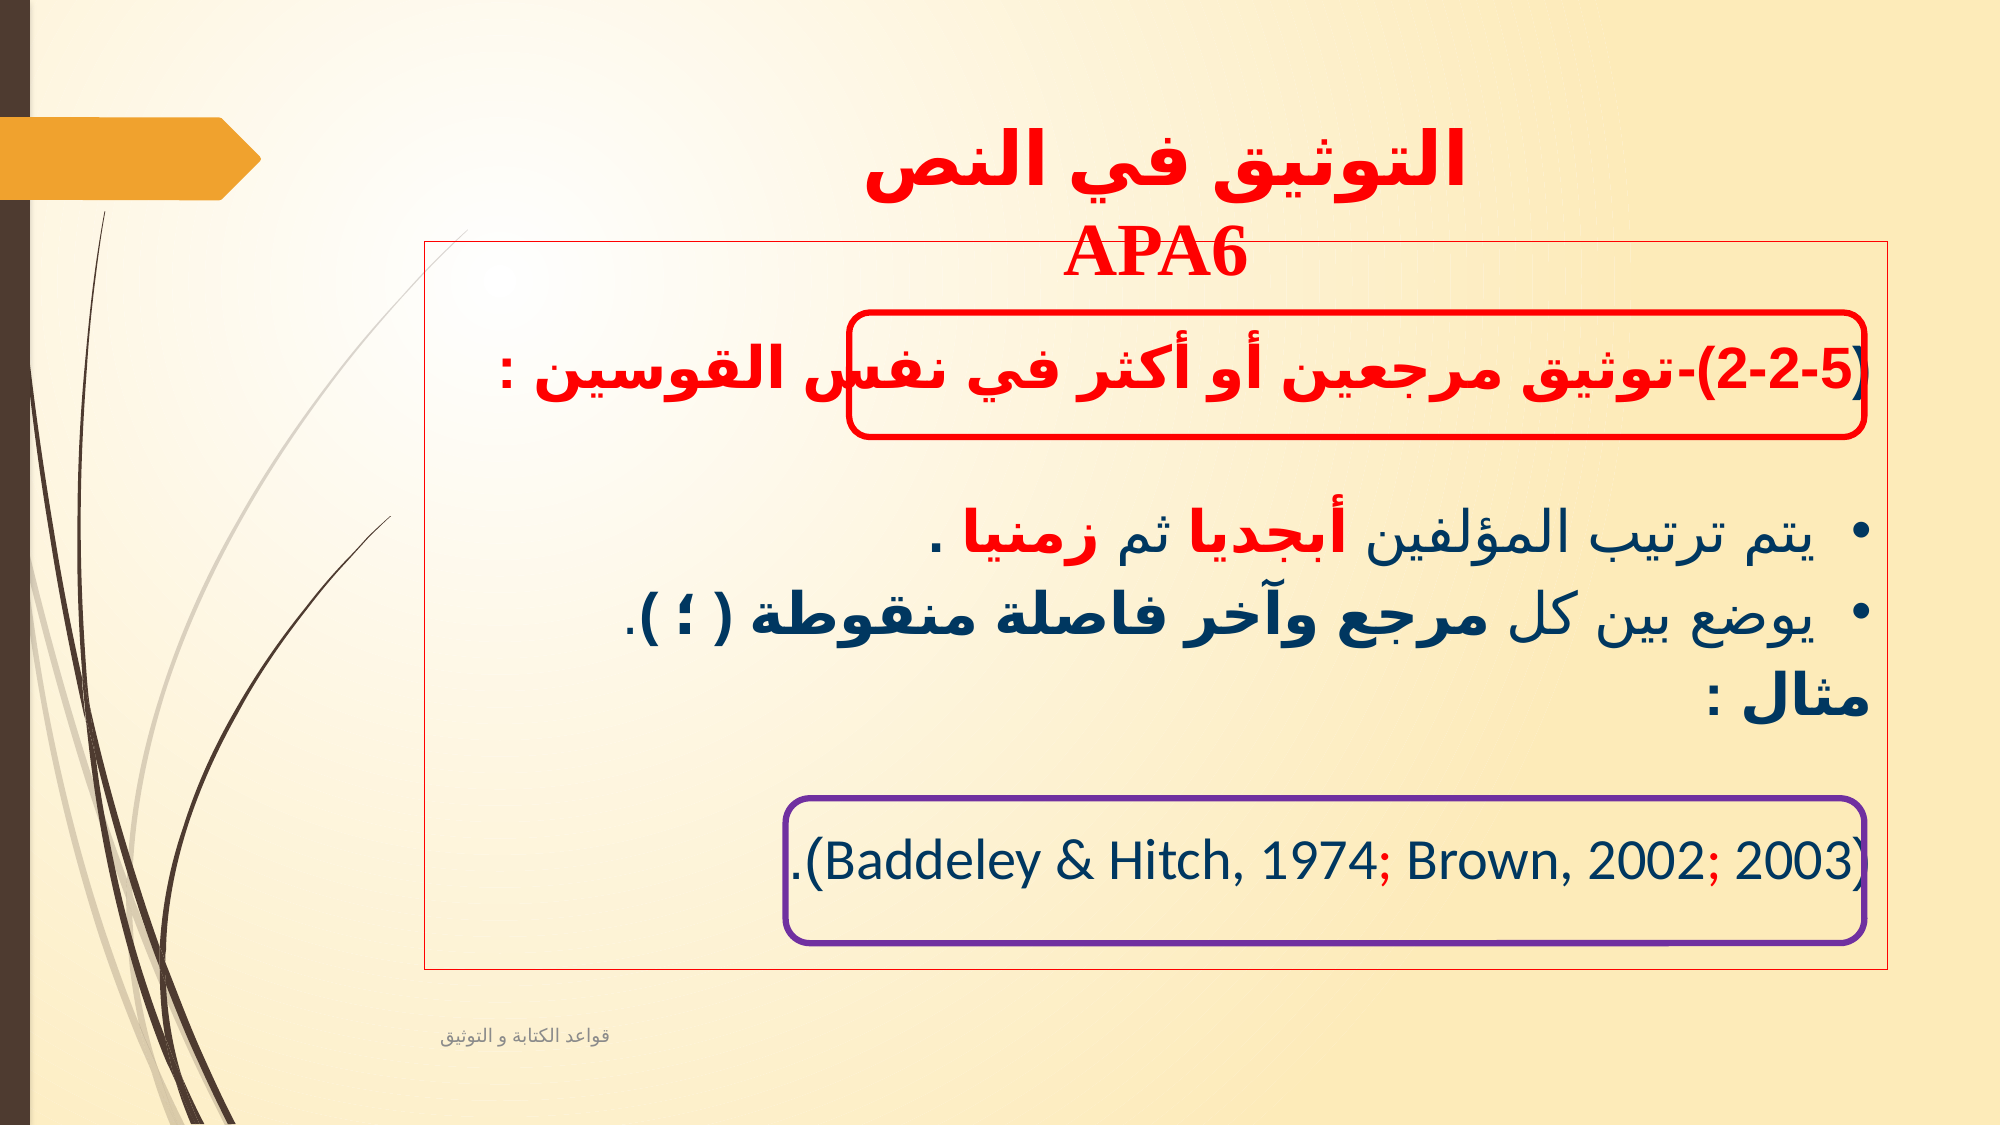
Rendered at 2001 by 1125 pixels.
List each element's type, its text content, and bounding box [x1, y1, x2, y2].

footer قواعد الكتابة و التوثيق [424, 1006, 1675, 1067]
text_box [847, 311, 1866, 439]
title التوثيق في النص APA6 [425, 102, 1888, 241]
list (2-2-5)-توثيق مرجعين أو أكثر في نفس القوسين : يتم ترتيب المؤلفين أبجديا ثم زمنيا . يوضع بين كل مرجع وآخر فاصلة منقوطة ( ؛ ). مثال : (Baddeley & Hitch, 1974; Brown, 2002; 2003). [424, 241, 1888, 970]
text_box [784, 796, 1866, 945]
